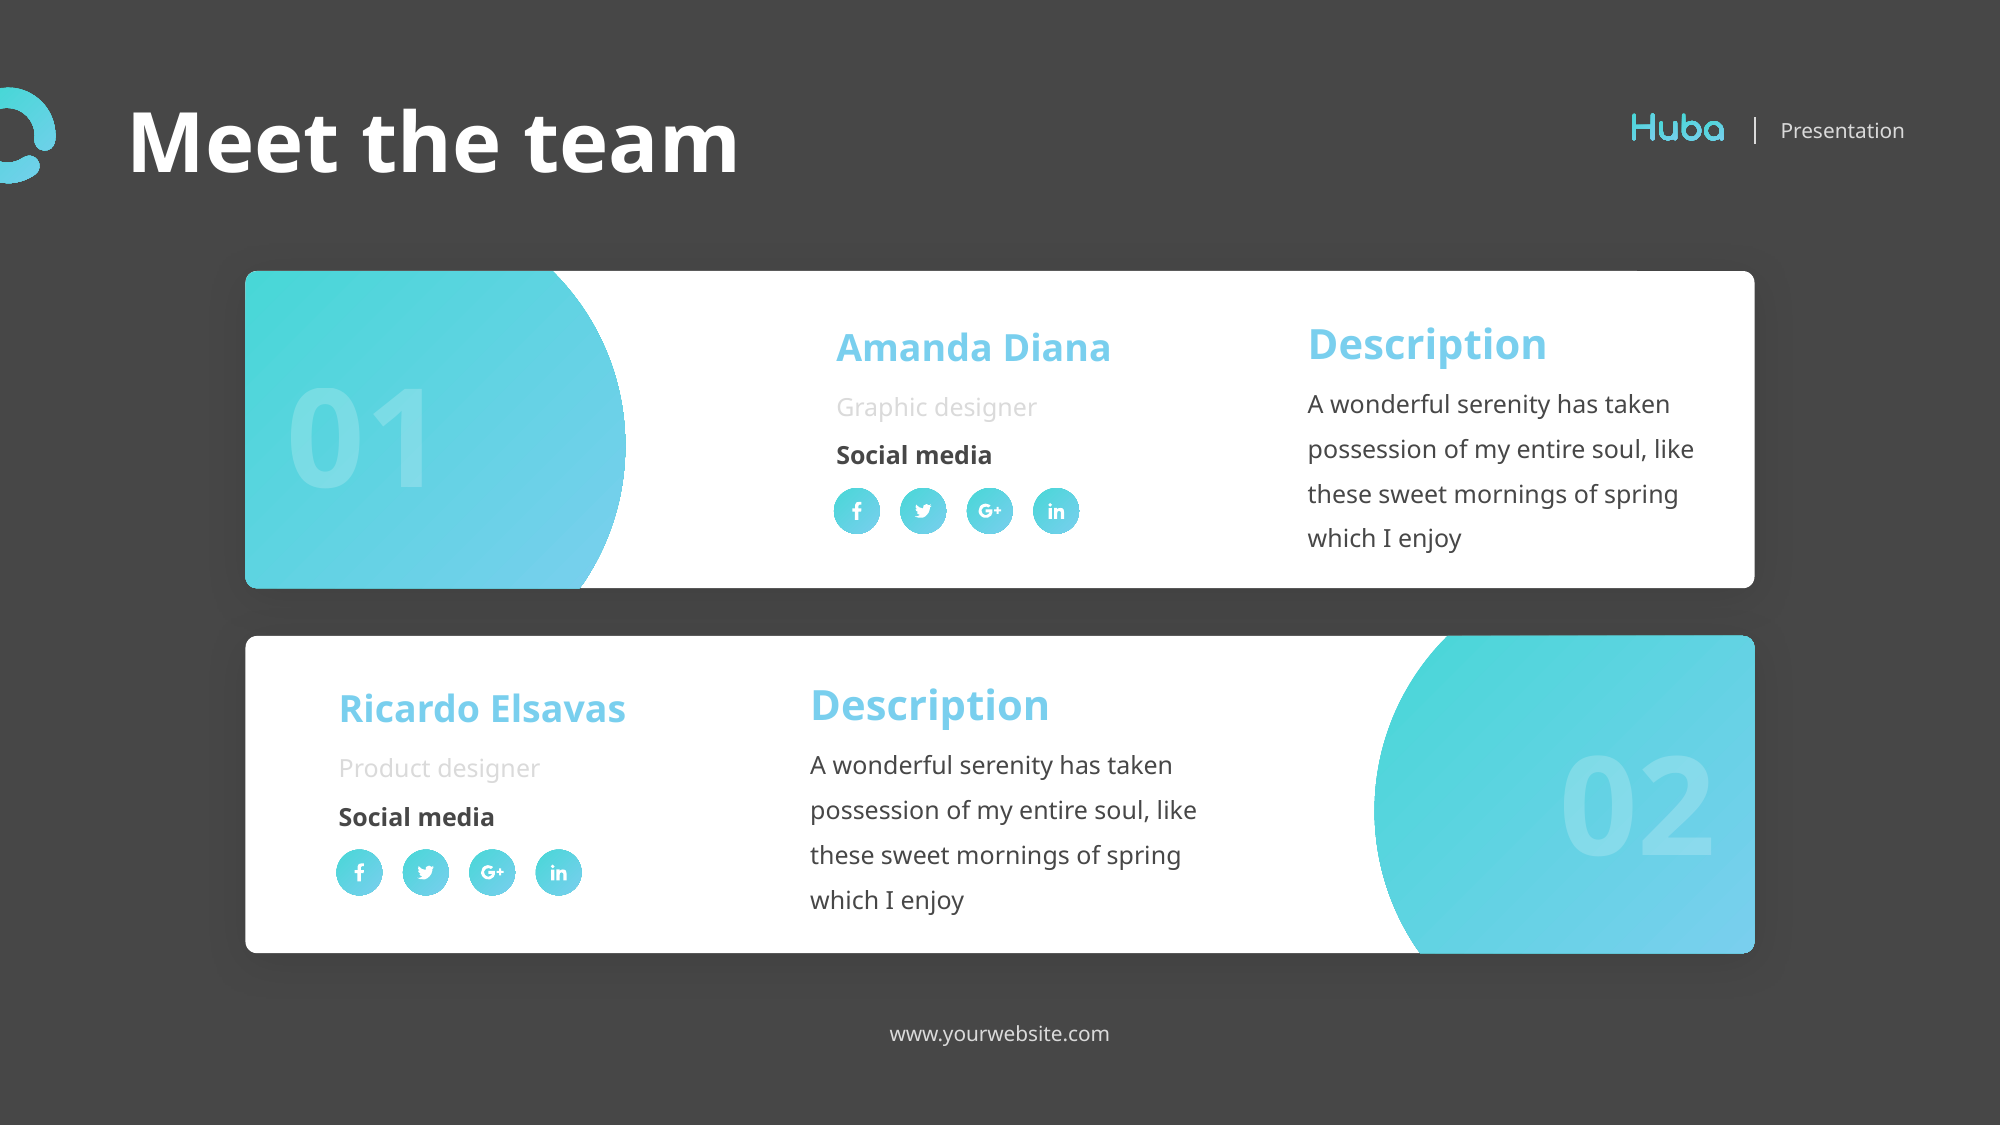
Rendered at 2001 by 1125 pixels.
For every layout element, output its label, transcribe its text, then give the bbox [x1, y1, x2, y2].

text_box Description [1292, 310, 1729, 375]
list Meet the team [111, 77, 1057, 200]
text_box A wonderful serenity has taken possession of my entire soul, like these sweet mornings of spring which I enjoy [795, 727, 1237, 922]
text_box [1632, 113, 1724, 141]
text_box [336, 849, 582, 896]
text_box Description [795, 671, 1231, 737]
text_box Amanda Diana [821, 316, 1257, 377]
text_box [833, 487, 1080, 534]
text_box [0, 155, 40, 184]
text_box 01 [271, 342, 455, 523]
text_box www.yourwebsite.com [692, 1012, 1308, 1053]
text_box Graphic designer [821, 377, 1125, 429]
picture [455, 294, 727, 566]
text_box [553, 269, 1756, 590]
text_box A wonderful serenity has taken possession of my entire soul, like these sweet mornings of spring which I enjoy [1292, 365, 1735, 561]
text_box [244, 634, 1447, 955]
text_box [0, 87, 56, 151]
text_box Presentation [1765, 110, 1984, 151]
text_box Product designer [323, 738, 627, 791]
text_box Ricardo Elsavas [323, 678, 760, 738]
text_box Social media [821, 432, 1130, 477]
picture [1273, 659, 1545, 931]
text_box [244, 269, 596, 590]
text_box Social media [323, 793, 633, 839]
text_box [1425, 634, 1756, 710]
text_box [1404, 891, 1756, 955]
text_box 02 [1545, 710, 1790, 891]
